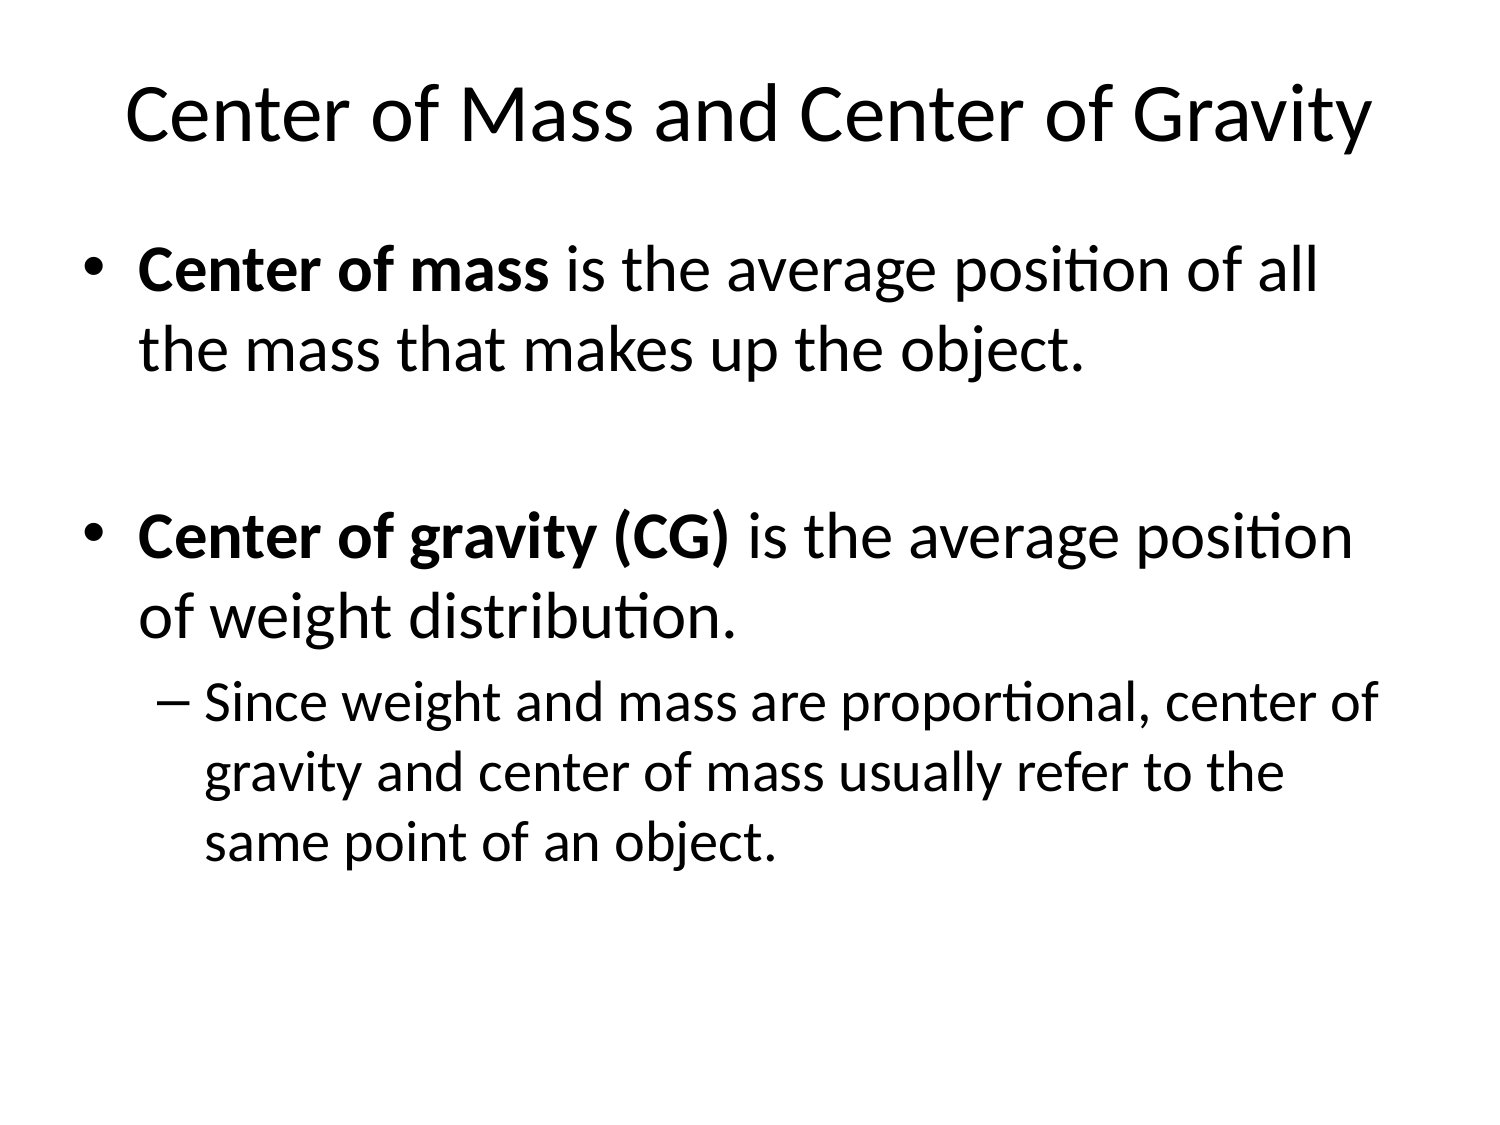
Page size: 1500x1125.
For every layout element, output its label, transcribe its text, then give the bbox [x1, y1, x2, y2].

title Center of Mass and Center of Gravity [0, 25, 1500, 192]
list Center of mass is the average position of all the mass that makes up the object. Center of gravity (CG) is the average position of weight distribution. Since weight and mass are proportional, center of gravity and center of mass usually refer to the same point of an object. [67, 217, 1429, 1078]
